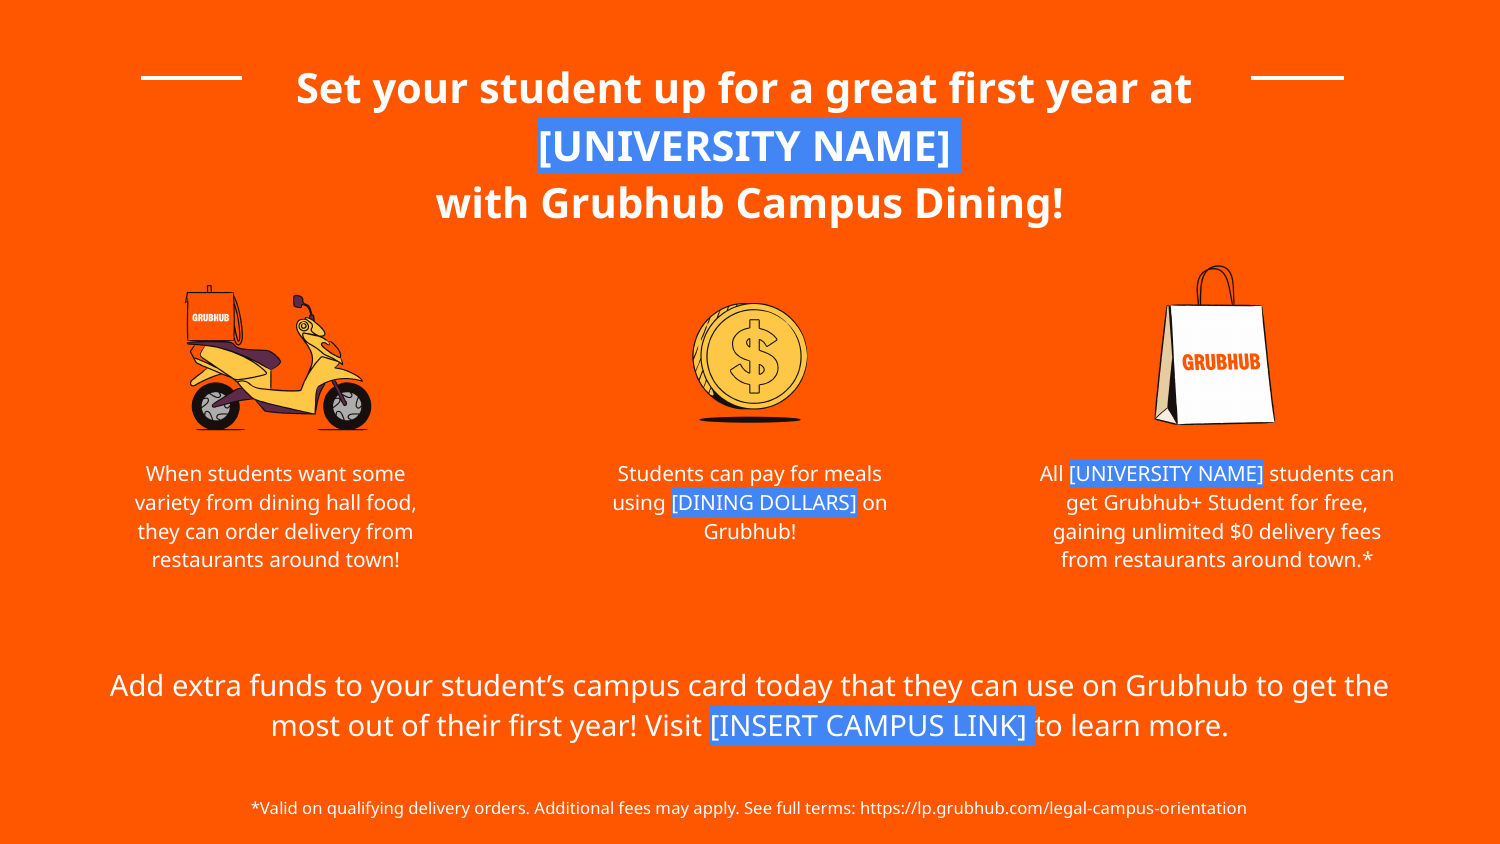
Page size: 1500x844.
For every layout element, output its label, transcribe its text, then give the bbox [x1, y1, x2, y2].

text_box Add extra funds to your student’s campus card today that they can use on Grubhub to get the most out of their first year! Visit [INSERT CAMPUS LINK] to learn more. [90, 646, 1410, 758]
text_box Students can pay for meals using [DINING DOLLARS] on Grubhub! [584, 442, 916, 559]
picture [653, 265, 847, 459]
title Set your student up for a great first year at [UNIVERSITY NAME] with Grubhub Campus Dining! [51, 39, 1449, 222]
picture [172, 252, 380, 460]
text_box *Valid on qualifying delivery orders. Additional fees may apply. See full terms: https://lp.grubhub.com/legal-campus-orientation [31, 788, 1468, 829]
picture [1081, 209, 1353, 482]
text_box When students want some variety from dining hall food, they can order delivery from restaurants around town! [110, 442, 442, 587]
text_box All [UNIVERSITY NAME] students can get Grubhub+ Student for free, gaining unlimited $0 delivery fees from restaurants around town.* [1021, 442, 1413, 587]
